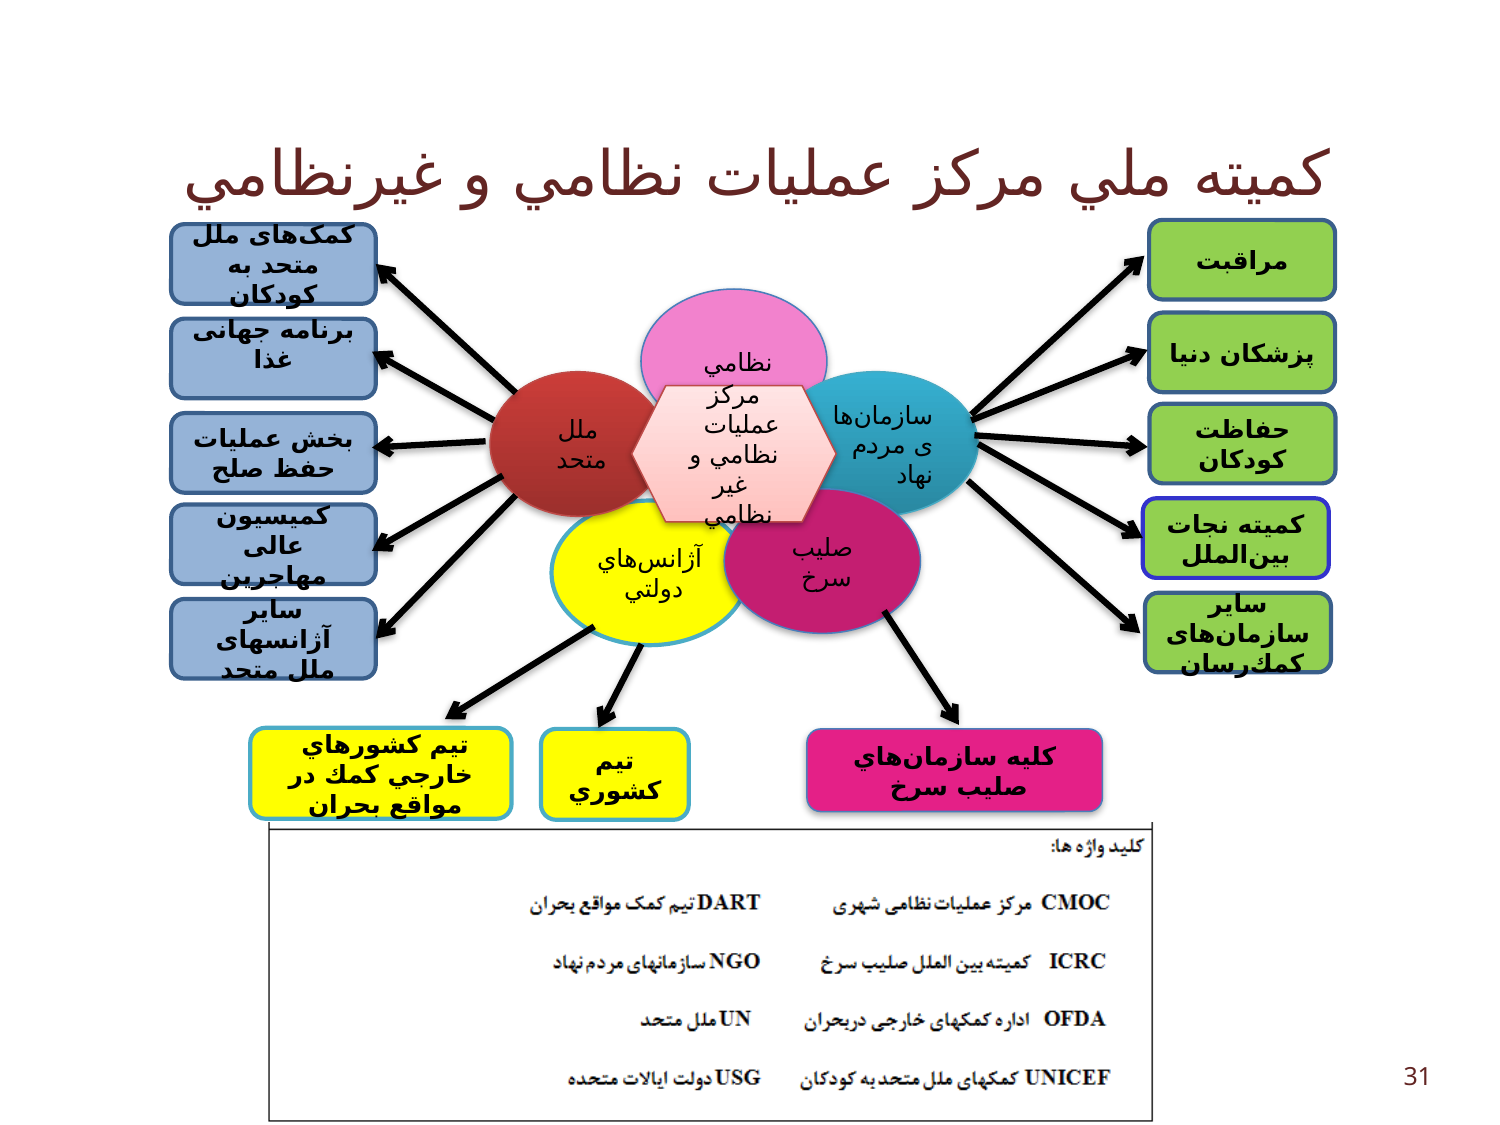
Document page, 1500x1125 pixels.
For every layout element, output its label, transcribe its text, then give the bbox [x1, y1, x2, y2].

text_box کمیته نجات بین‌الملل [1140, 496, 1331, 580]
text_box کمک‌های ملل متحد به کودکان [168, 222, 378, 306]
text_box سازمان‌های مردم نهاد [808, 370, 973, 515]
slide_number 31 [1387, 1045, 1448, 1106]
text_box پزشکان دنیا [1149, 310, 1338, 395]
text_box تيم كشوري [538, 726, 691, 821]
text_box ملل متحد [489, 370, 652, 518]
text_box [96, 152, 1484, 873]
text_box تيم كشورهاي خارجي كمك در مواقع بحران [248, 725, 514, 821]
text_box کمیسیون عالی مهاجرین [168, 502, 370, 587]
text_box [970, 255, 1145, 349]
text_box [598, 649, 650, 723]
text_box مراقبت [1147, 217, 1338, 302]
text_box بخش عملیات حفظ صلح [168, 410, 378, 495]
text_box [394, 450, 480, 576]
text_box نظامي [640, 288, 828, 399]
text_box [970, 349, 1148, 421]
text_box سایر سازمان‌های كمك‌رسان [1142, 590, 1334, 675]
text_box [977, 443, 1144, 539]
text_box حفاظت کودکان [1147, 401, 1338, 486]
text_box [371, 398, 495, 421]
text_box برنامه جهانی غذا [168, 316, 370, 401]
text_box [375, 263, 516, 394]
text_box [375, 494, 516, 639]
text_box آژانس‌هاي دولتي [549, 501, 737, 648]
text_box سایر آژانسهای ملل متحد [168, 596, 378, 681]
text_box صليب سرخ [723, 488, 922, 635]
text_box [444, 626, 595, 720]
text_box كميته ملي مركز عمليات نظامي و غيرنظامي [72, 125, 1423, 268]
text_box كليه سازمان‌هاي صليب سرخ [806, 728, 1104, 813]
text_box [883, 610, 960, 726]
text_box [974, 435, 1148, 448]
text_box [371, 440, 486, 448]
picture [259, 822, 1164, 1125]
text_box مركز عمليات نظامي و غير نظامي [630, 384, 837, 523]
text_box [1002, 453, 1106, 661]
